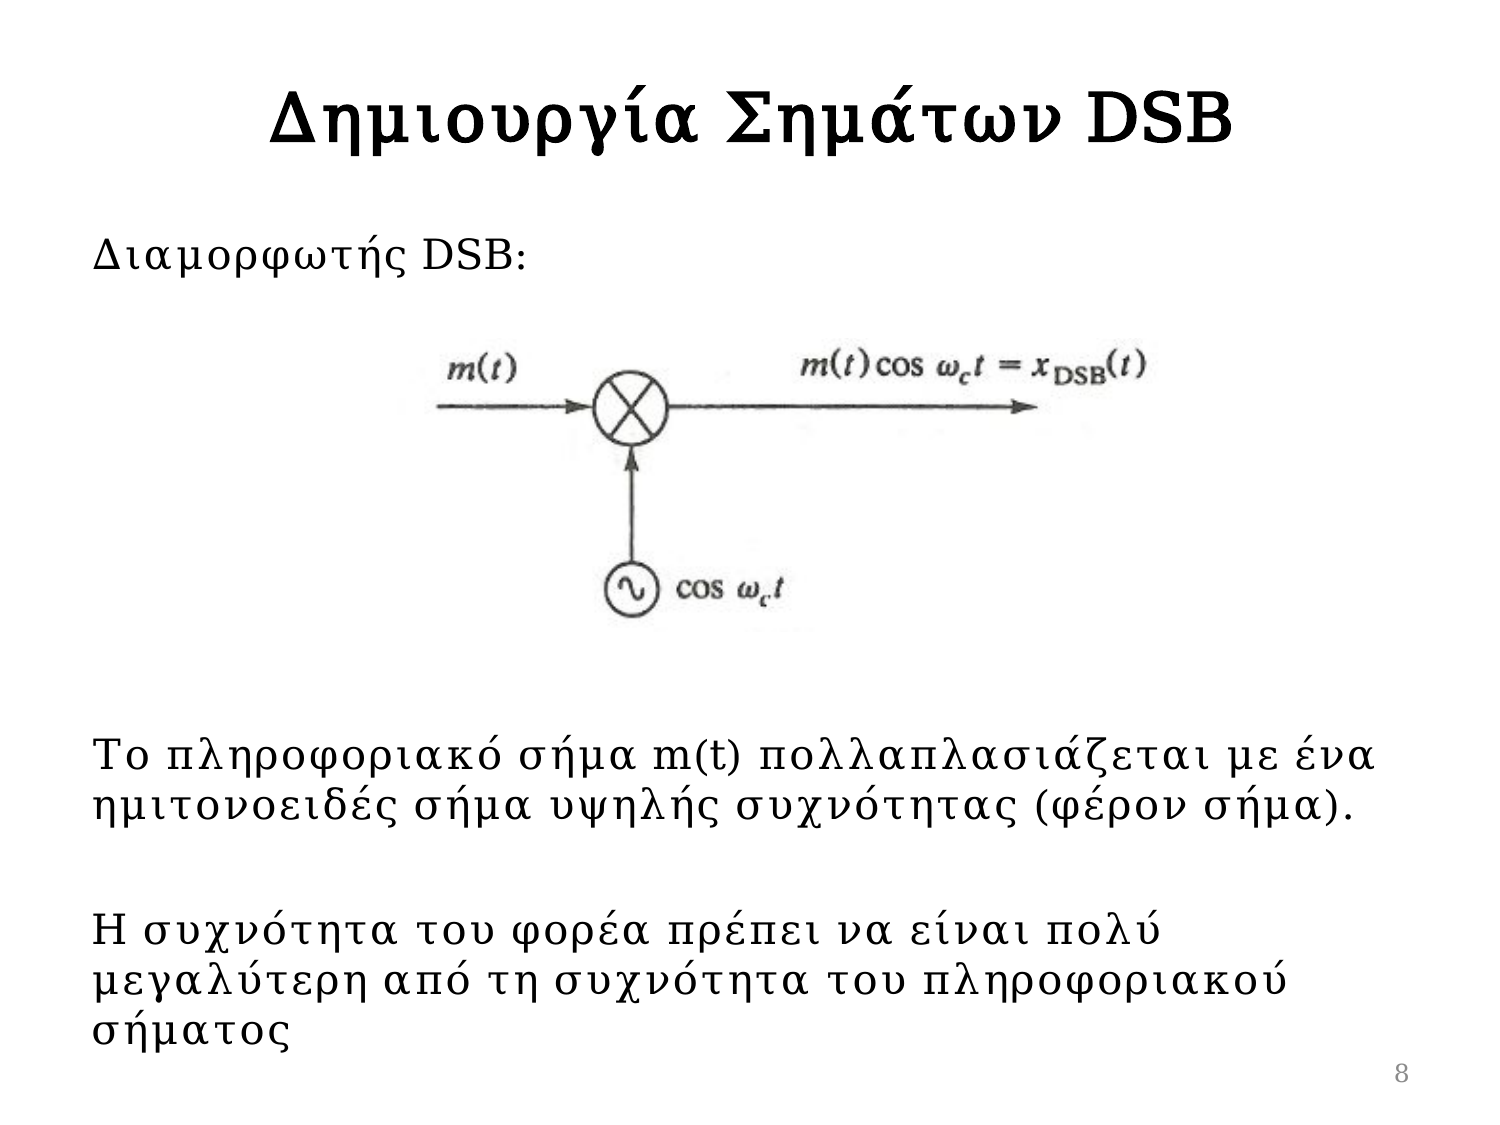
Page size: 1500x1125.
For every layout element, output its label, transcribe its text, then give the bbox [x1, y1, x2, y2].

slide_number 8 [1222, 1042, 1425, 1103]
picture [383, 337, 1164, 632]
title Δημιουργία Σημάτων DSB [75, 20, 1425, 209]
